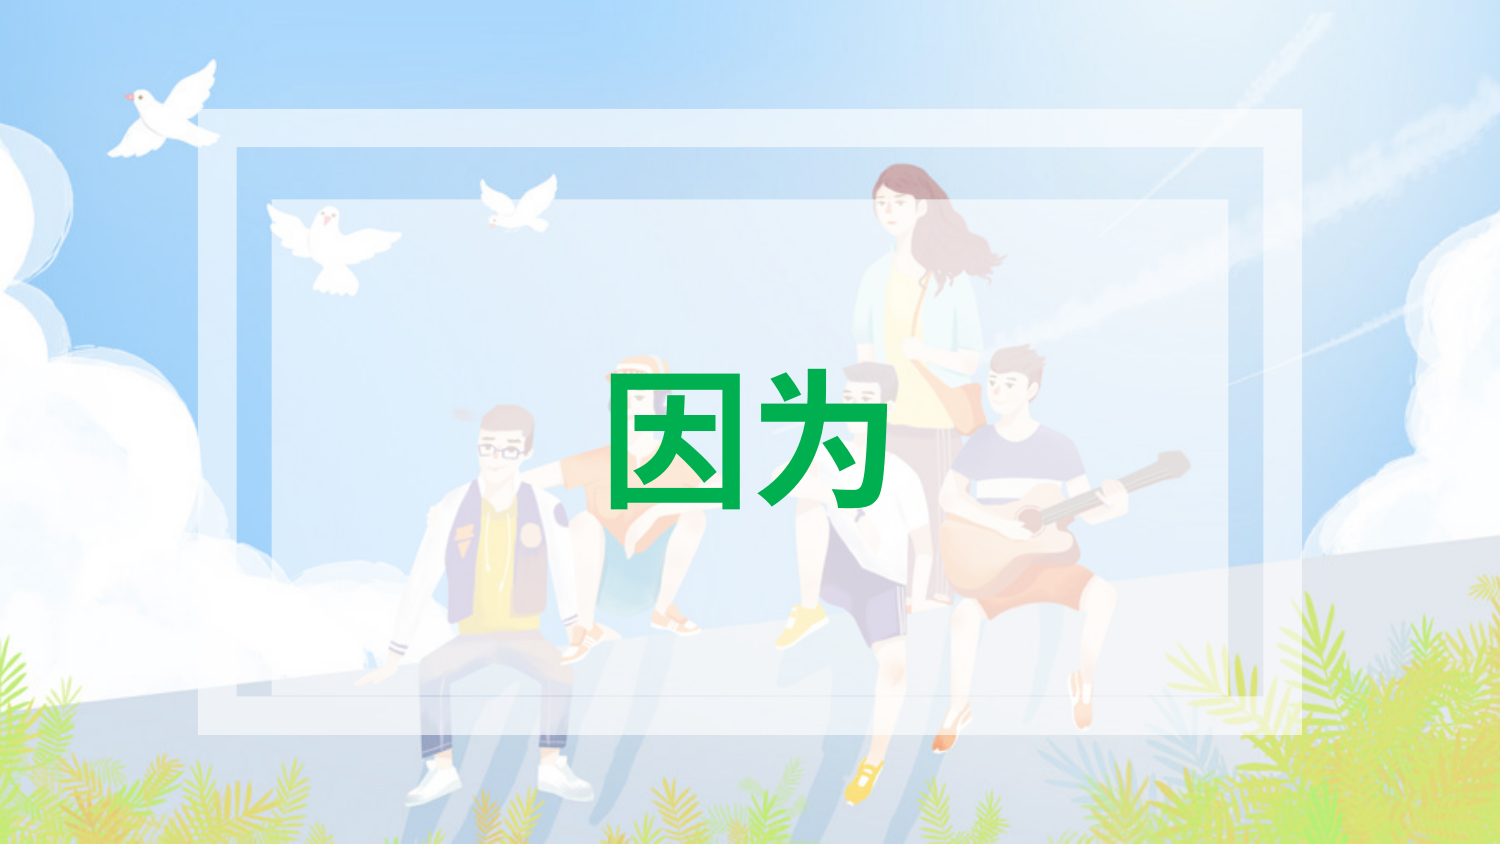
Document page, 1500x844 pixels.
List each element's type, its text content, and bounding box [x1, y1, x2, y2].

text_box [431, 477, 1069, 535]
text_box 因为 [355, 341, 1145, 533]
text_box [269, 197, 1230, 698]
text_box [196, 107, 1304, 737]
picture [0, 0, 1500, 844]
